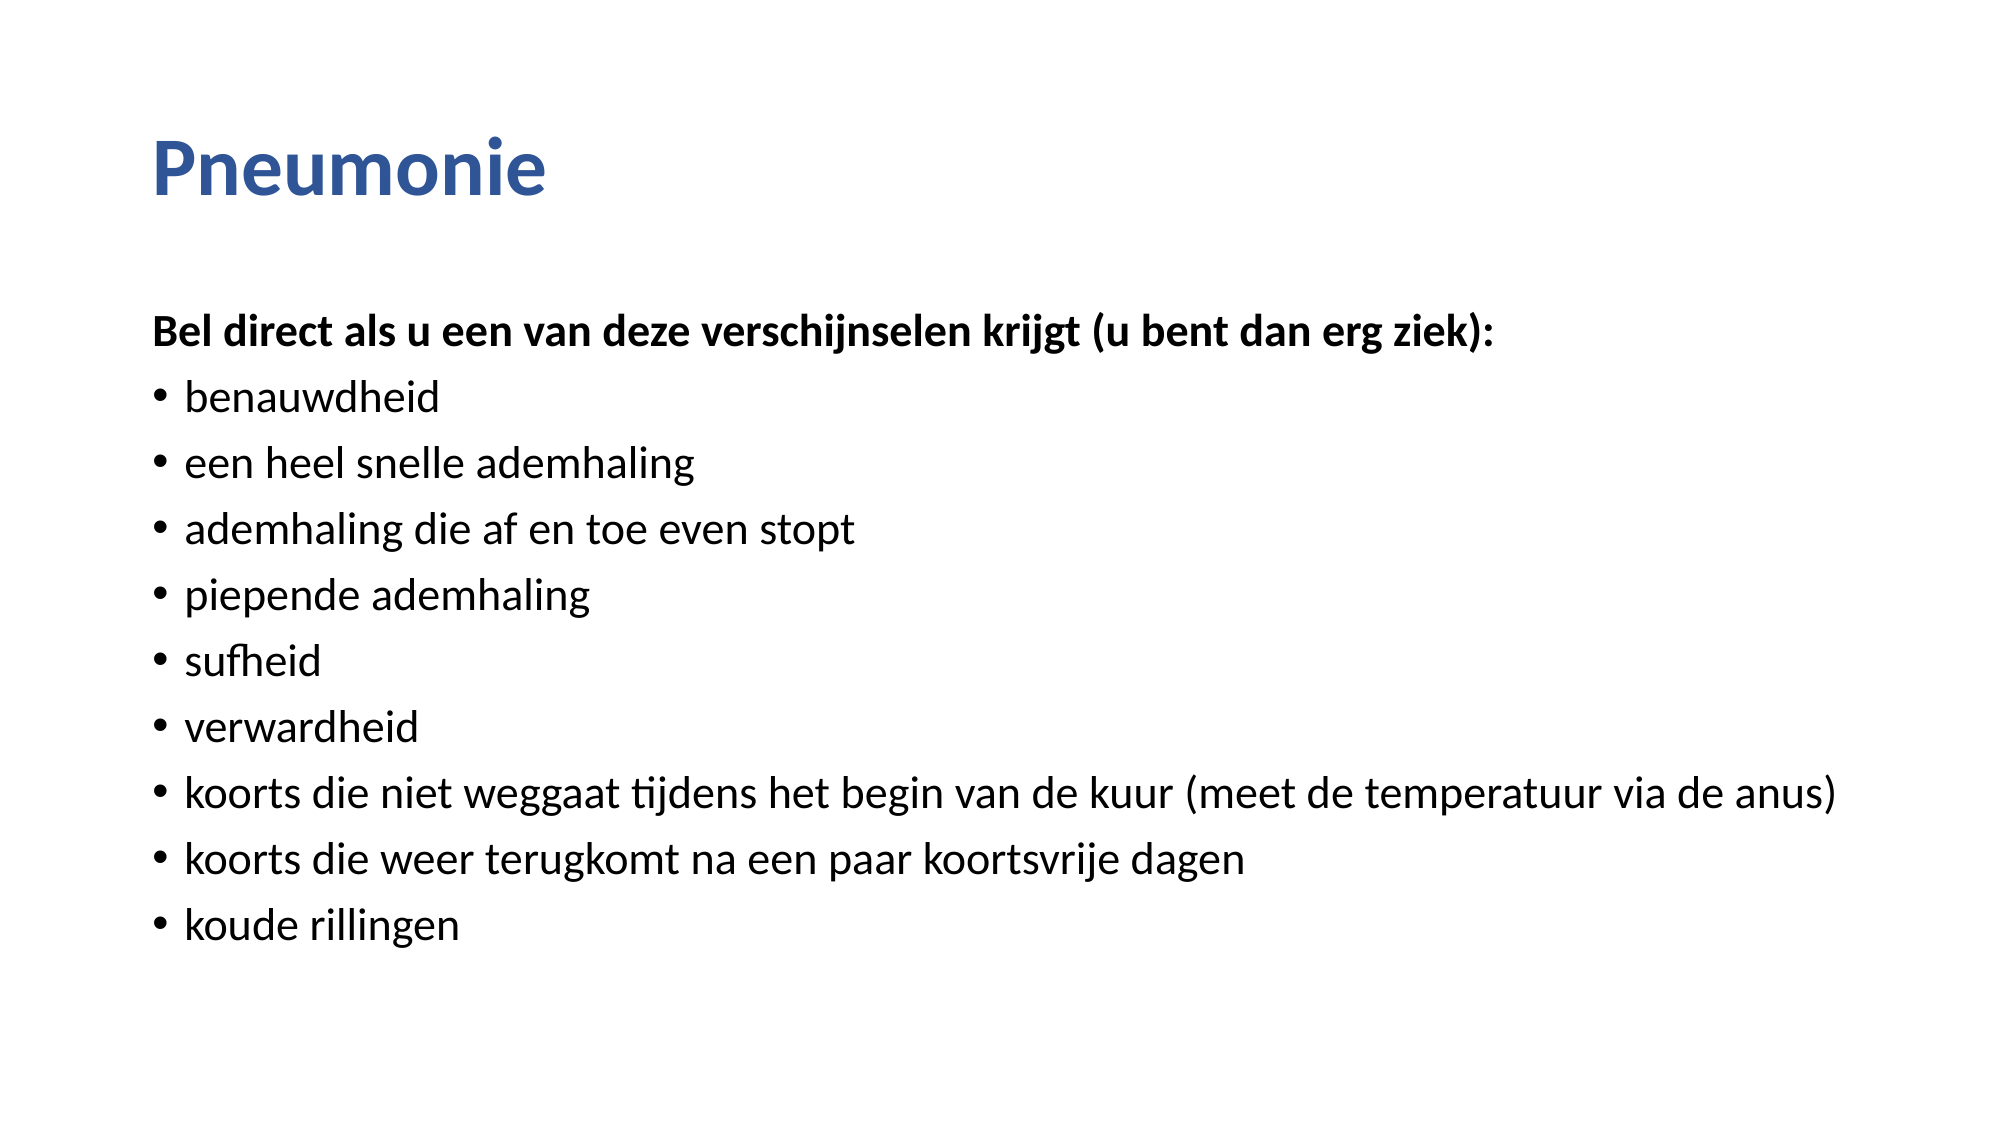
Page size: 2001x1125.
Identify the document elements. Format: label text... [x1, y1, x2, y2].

list Bel direct als u een van deze verschijnselen krijgt (u bent dan erg ziek): benauwdheid een heel snelle ademhaling ademhaling die af en toe even stopt piepende ademhaling sufheid verwardheid koorts die niet weggaat tijdens het begin van de kuur (meet de temperatuur via de anus) koorts die weer terugkomt na een paar koortsvrije dagen koude rillingen [137, 299, 1863, 1014]
title Pneumonie [137, 59, 1863, 278]
